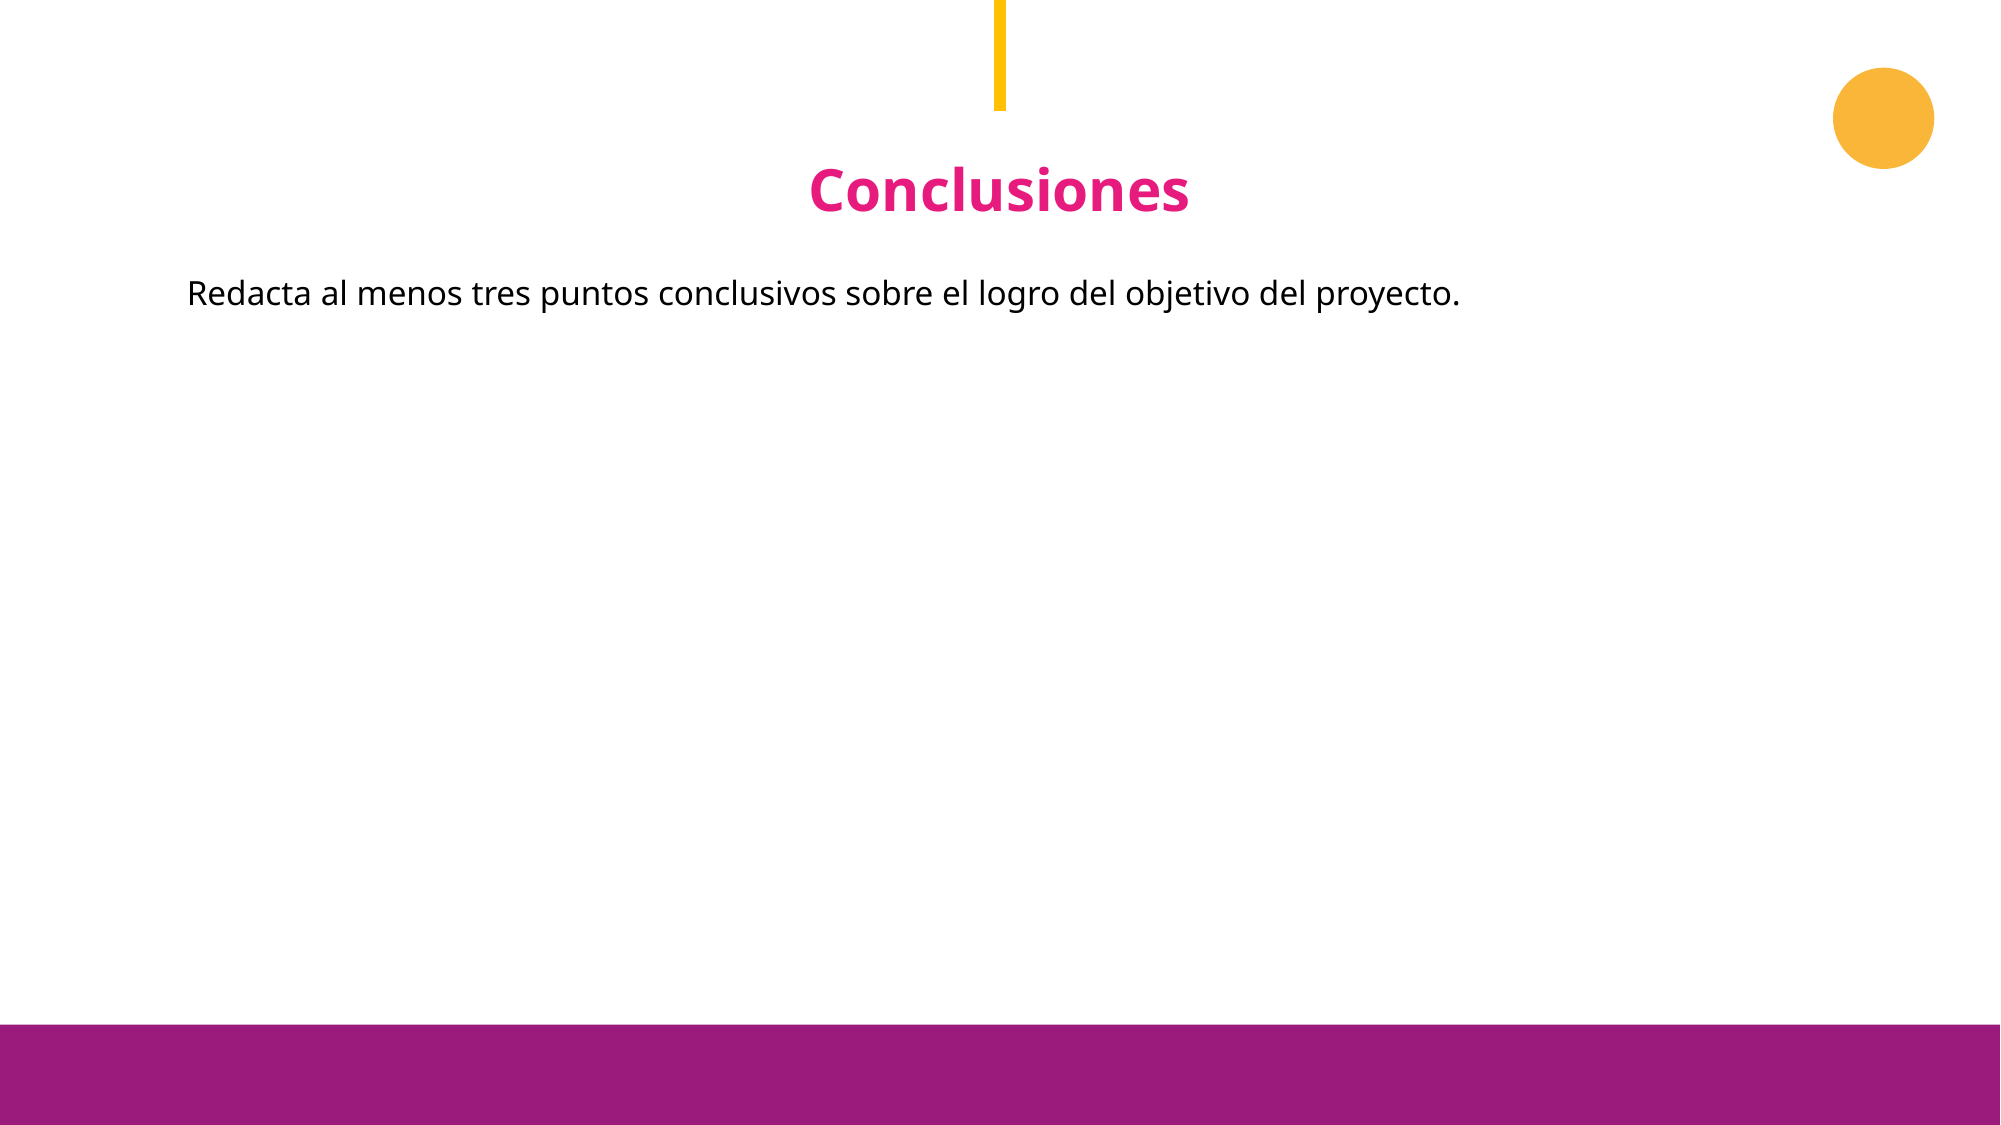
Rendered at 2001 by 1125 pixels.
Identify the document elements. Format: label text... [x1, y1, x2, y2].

text_box [993, 0, 1007, 112]
text_box Conclusiones [137, 153, 1863, 225]
text_box Redacta al menos tres puntos conclusivos sobre el logro del objetivo del proyecto. [171, 269, 1832, 322]
